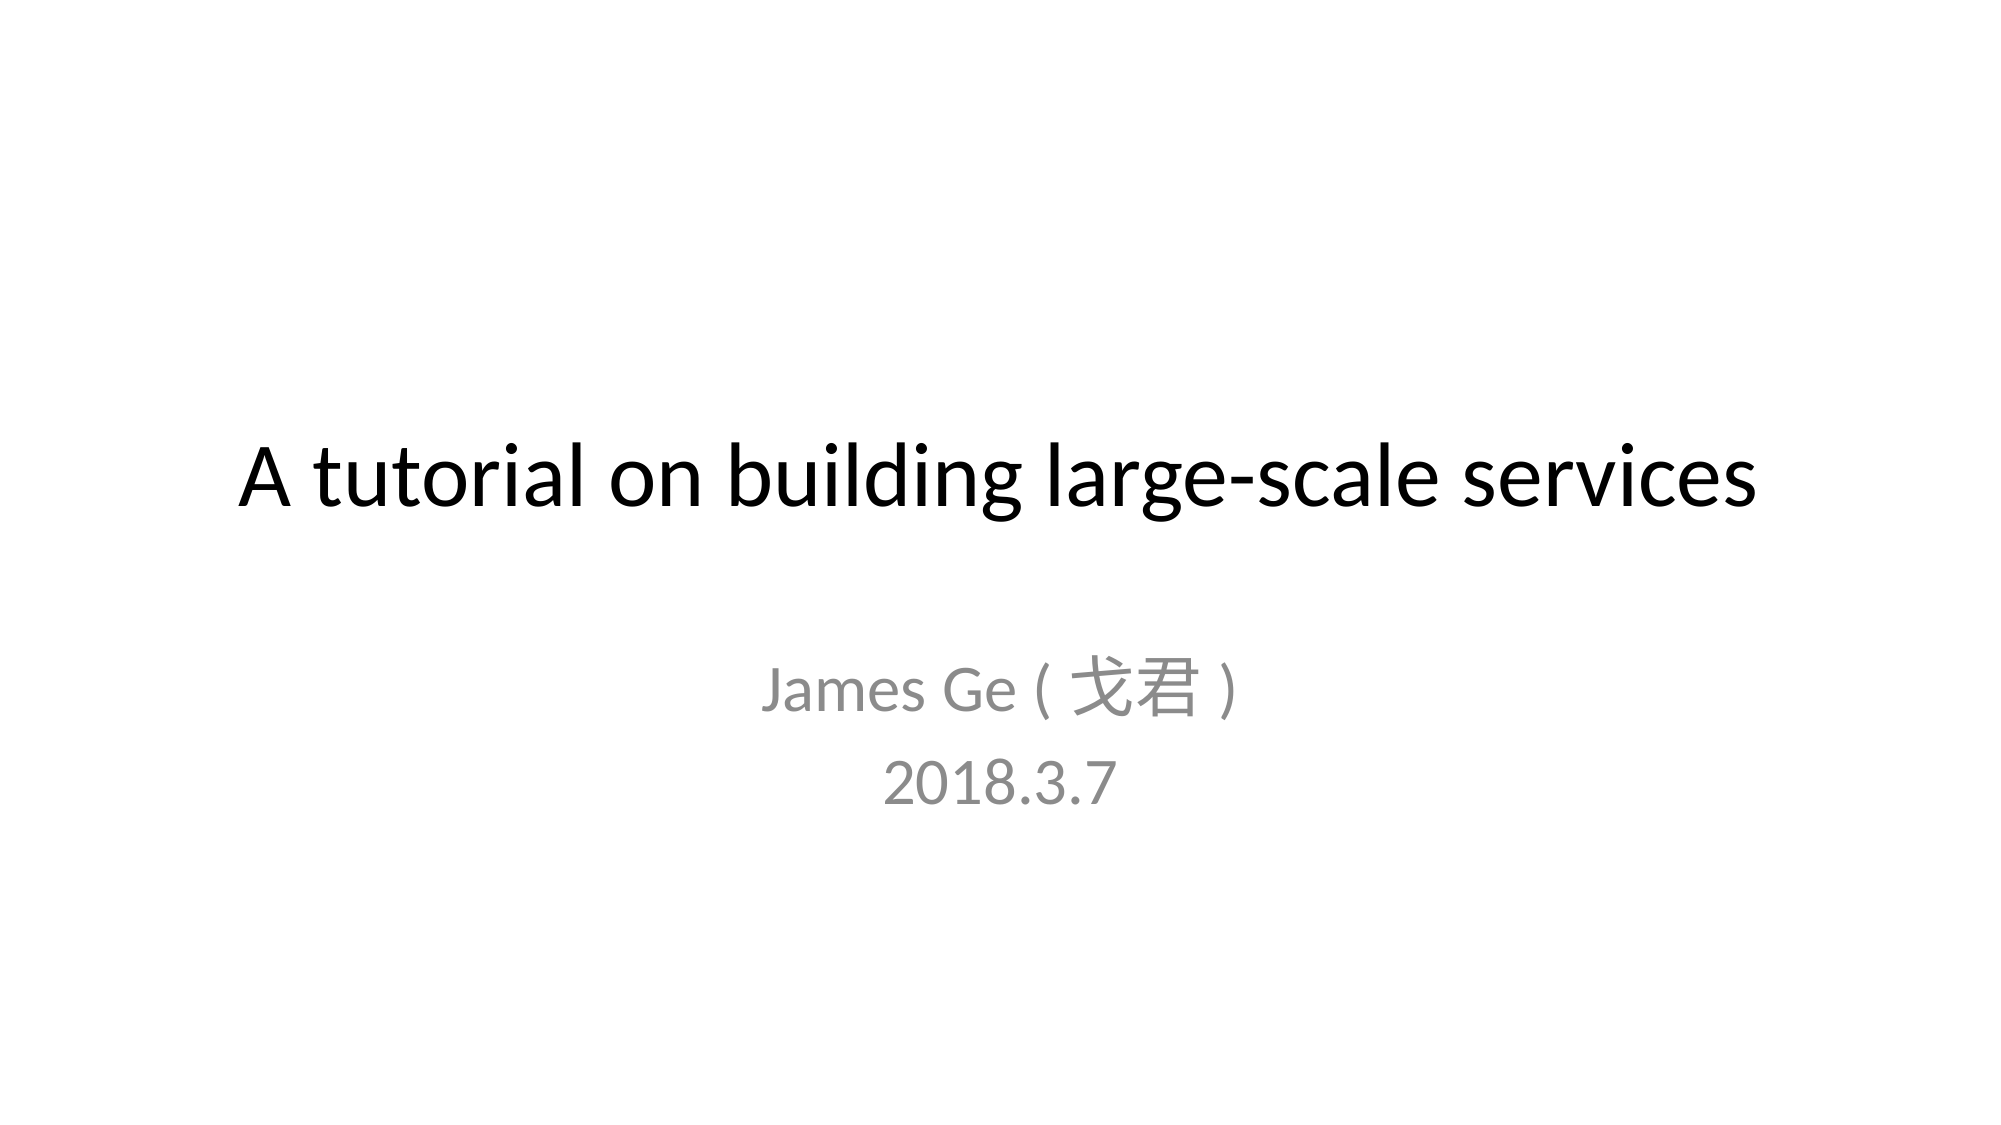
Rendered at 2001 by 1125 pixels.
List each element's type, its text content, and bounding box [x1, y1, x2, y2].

subtitle James Ge (戈君) 2018.3.7 [300, 637, 1700, 925]
title A tutorial on building large-scale services [150, 349, 1850, 591]
